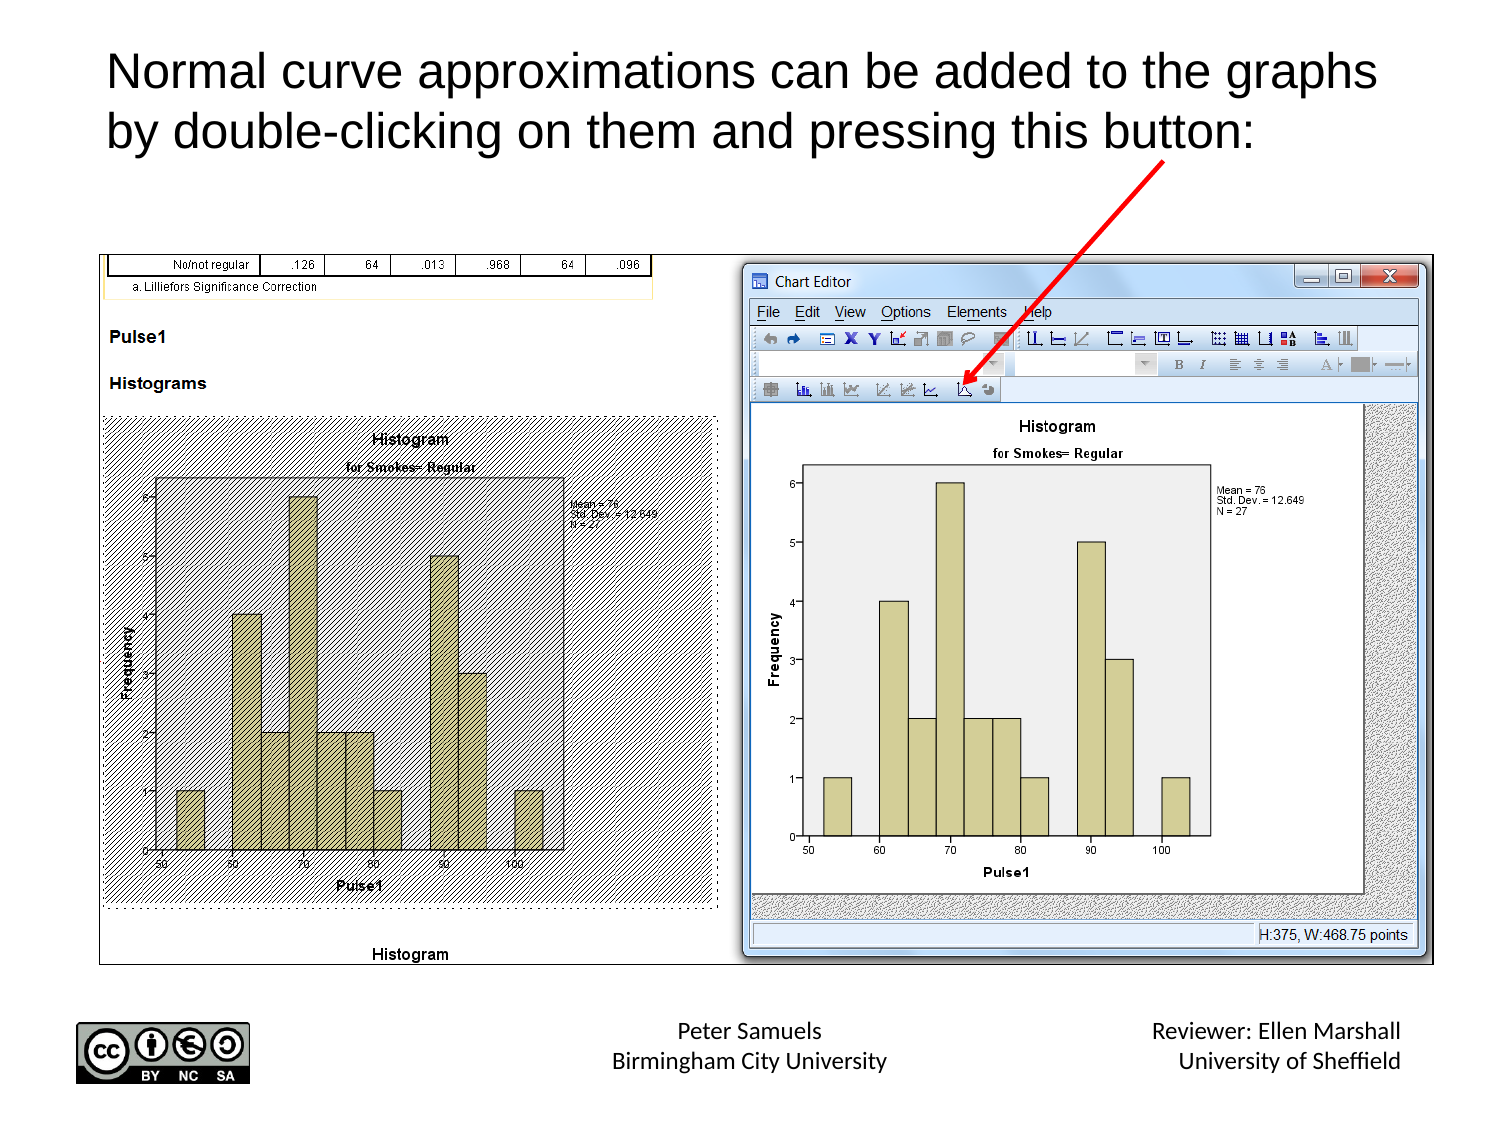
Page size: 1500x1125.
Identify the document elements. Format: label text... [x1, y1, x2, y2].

text_box Reviewer: Ellen Marshall University of Sheffield [1038, 1007, 1417, 1083]
picture [76, 1022, 251, 1084]
text_box Peter Samuels Birmingham City University [549, 1007, 951, 1083]
list Normal curve approximations can be added to the graphs by double-clicking on them and pressing this button: [91, 30, 1442, 173]
picture [100, 255, 1433, 964]
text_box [962, 160, 1164, 386]
